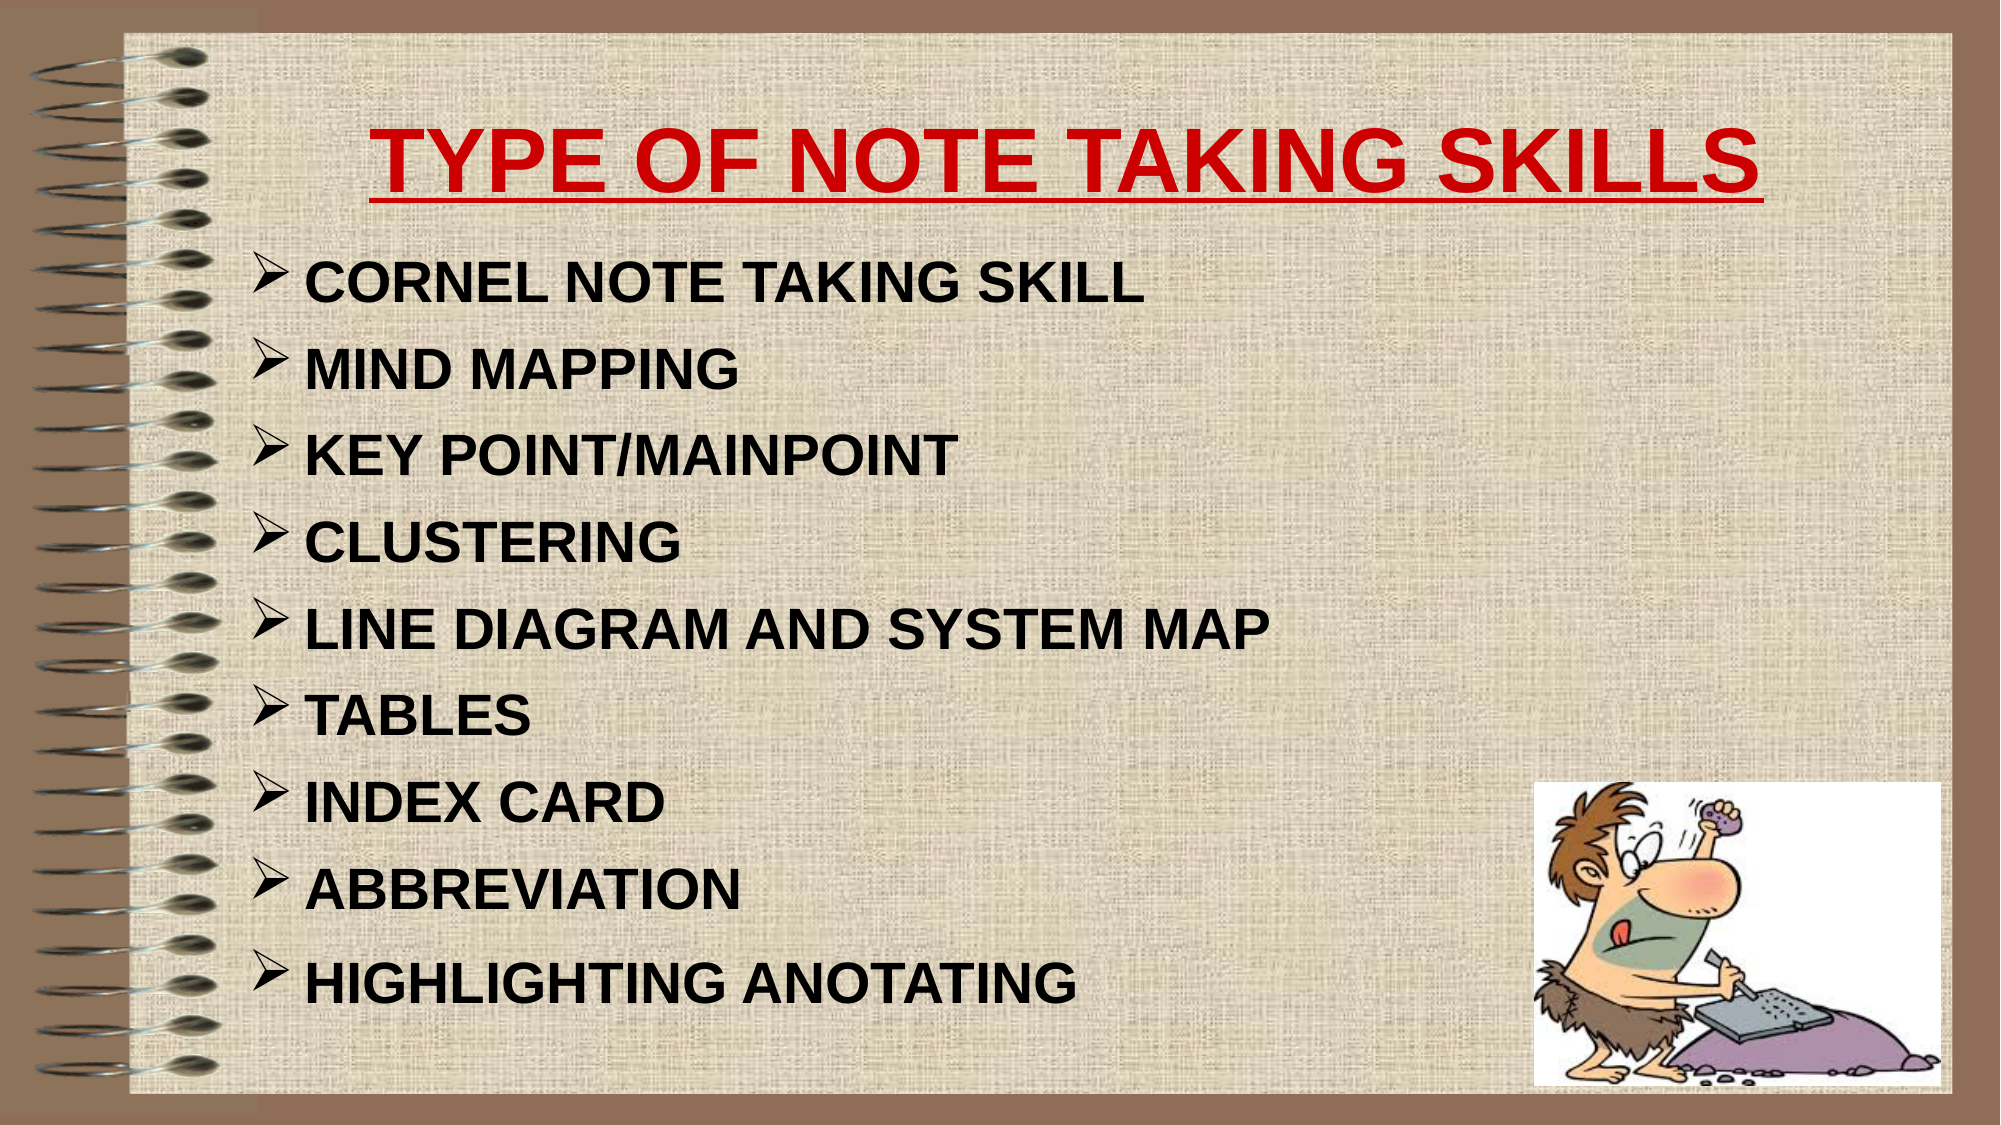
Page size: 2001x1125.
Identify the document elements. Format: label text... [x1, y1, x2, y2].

list CORNEL NOTE TAKING SKILL MIND MAPPING KEY POINT/MAINPOINT CLUSTERING LINE DIAGRAM AND SYSTEM MAP TABLES INDEX CARD ABBREVIATION HIGHLIGHTING ANOTATING [233, 236, 1900, 837]
picture [0, 8, 1953, 1115]
title TYPE OF NOTE TAKING SKILLS [233, 38, 1900, 236]
